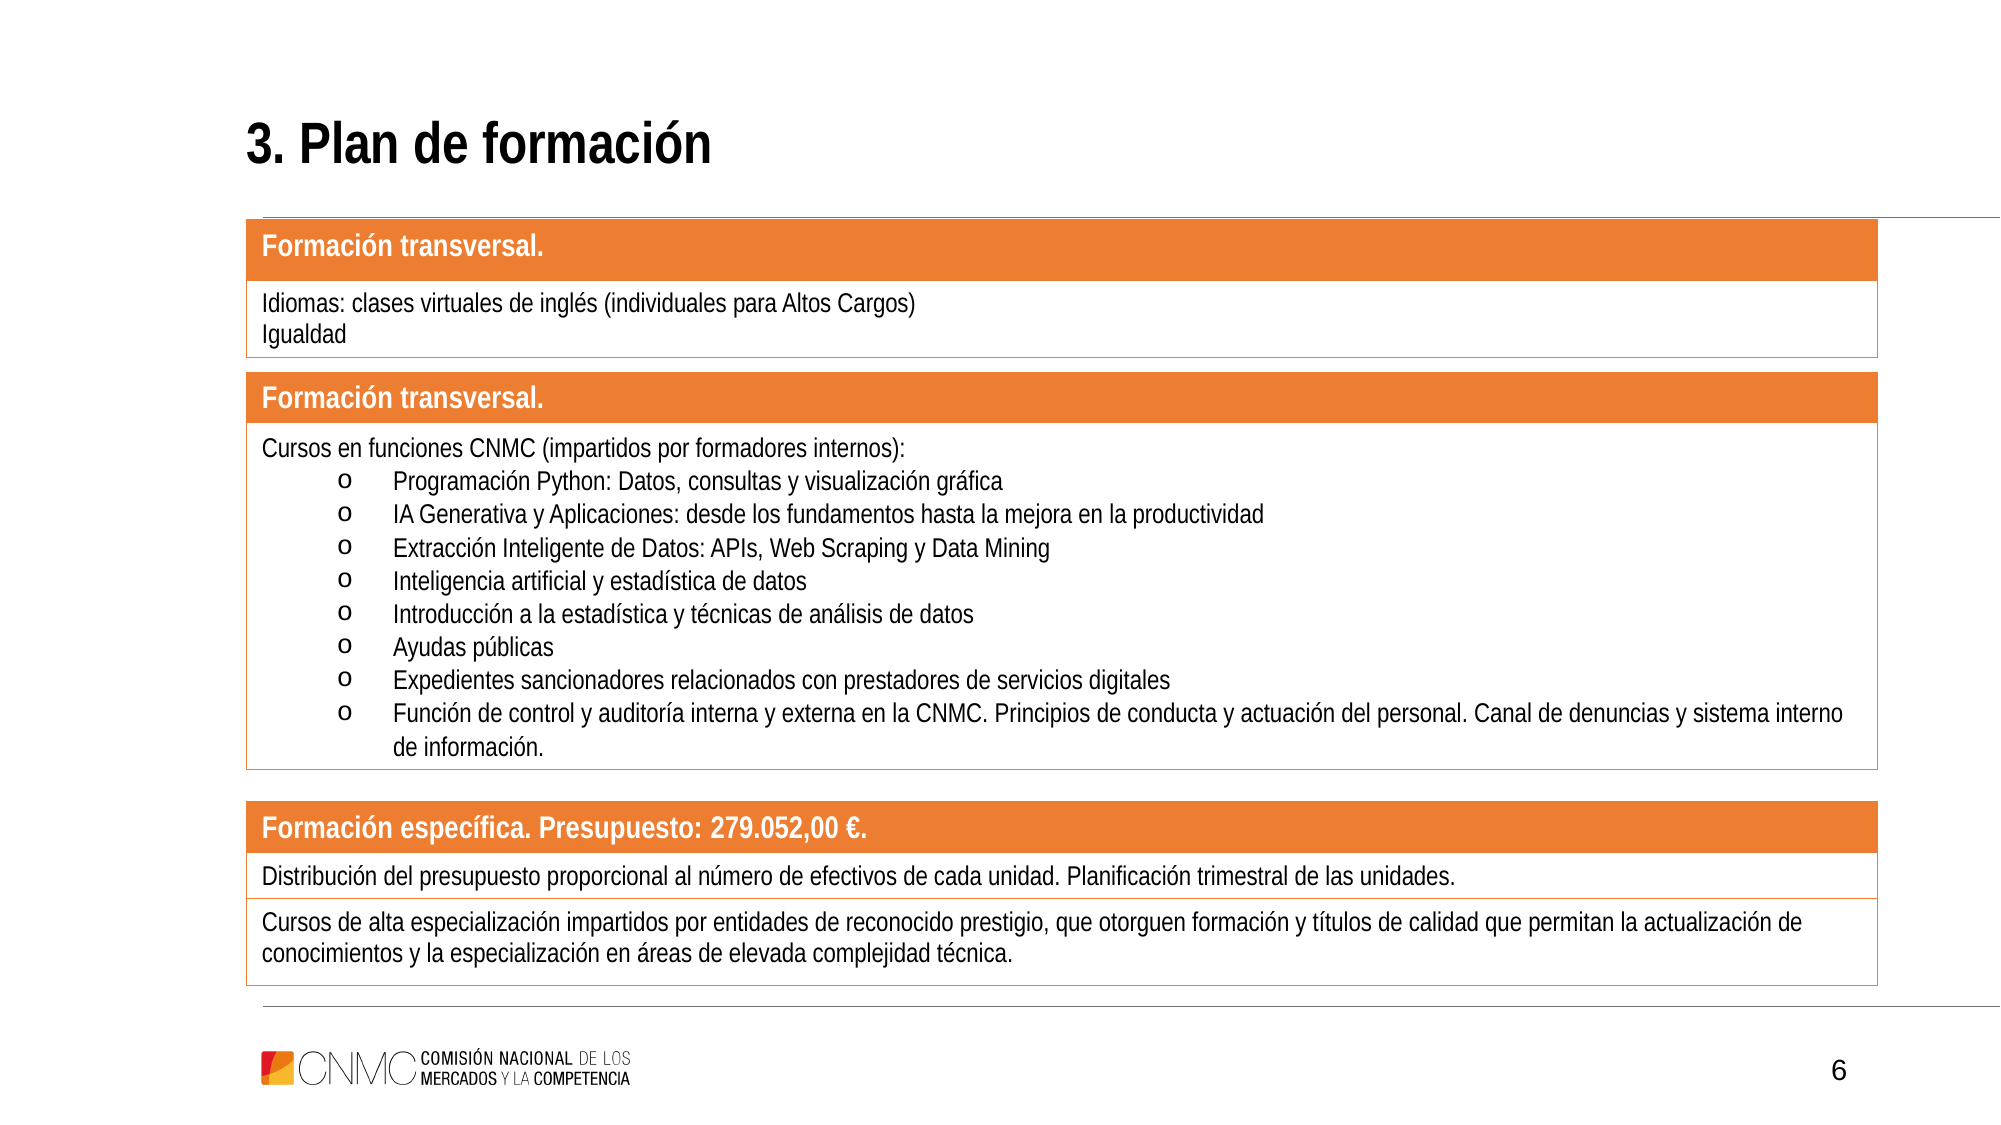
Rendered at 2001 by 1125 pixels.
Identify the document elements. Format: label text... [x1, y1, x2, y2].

table_header Formación transversal. [247, 373, 1877, 422]
picture [259, 1048, 632, 1085]
text_box [231, 39, 1724, 164]
table_header Formación transversal. [247, 220, 1877, 280]
table_cell Cursos en funciones CNMC (impartidos por formadores internos): Programación Python: Datos, consultas y visualización gráfica IA Generativa y Aplicaciones: desde los fundamentos hasta la mejora en la productividad Extracción Inteligente de Datos: APIs, Web Scraping y Data Mining Inteligencia artificial y estadística de datos Introducción a la estadística y técnicas de análisis de datos Ayudas públicas Expedientes sancionadores relacionados con prestadores de servicios digitales Función de control y auditoría interna y externa en la CNMC. Principios de conducta y actuación del personal. Canal de denuncias y sistema interno de información. [247, 423, 1877, 769]
table_cell Cursos de alta especialización impartidos por entidades de reconocido prestigio, que otorguen formación y títulos de calidad que permitan la actualización de conocimientos y la especialización en áreas de elevada complejidad técnica. [247, 899, 1877, 985]
table_cell Distribución del presupuesto proporcional al número de efectivos de cada unidad. Planificación trimestral de las unidades. [247, 853, 1877, 898]
title 3. Plan de formación [231, 83, 1850, 208]
table_cell Idiomas: clases virtuales de inglés (individuales para Altos Cargos) Igualdad [247, 281, 1877, 357]
table_header Formación específica. Presupuesto: 279.052,00 €. [247, 802, 1877, 852]
slide_number 6 [1756, 1039, 1863, 1100]
